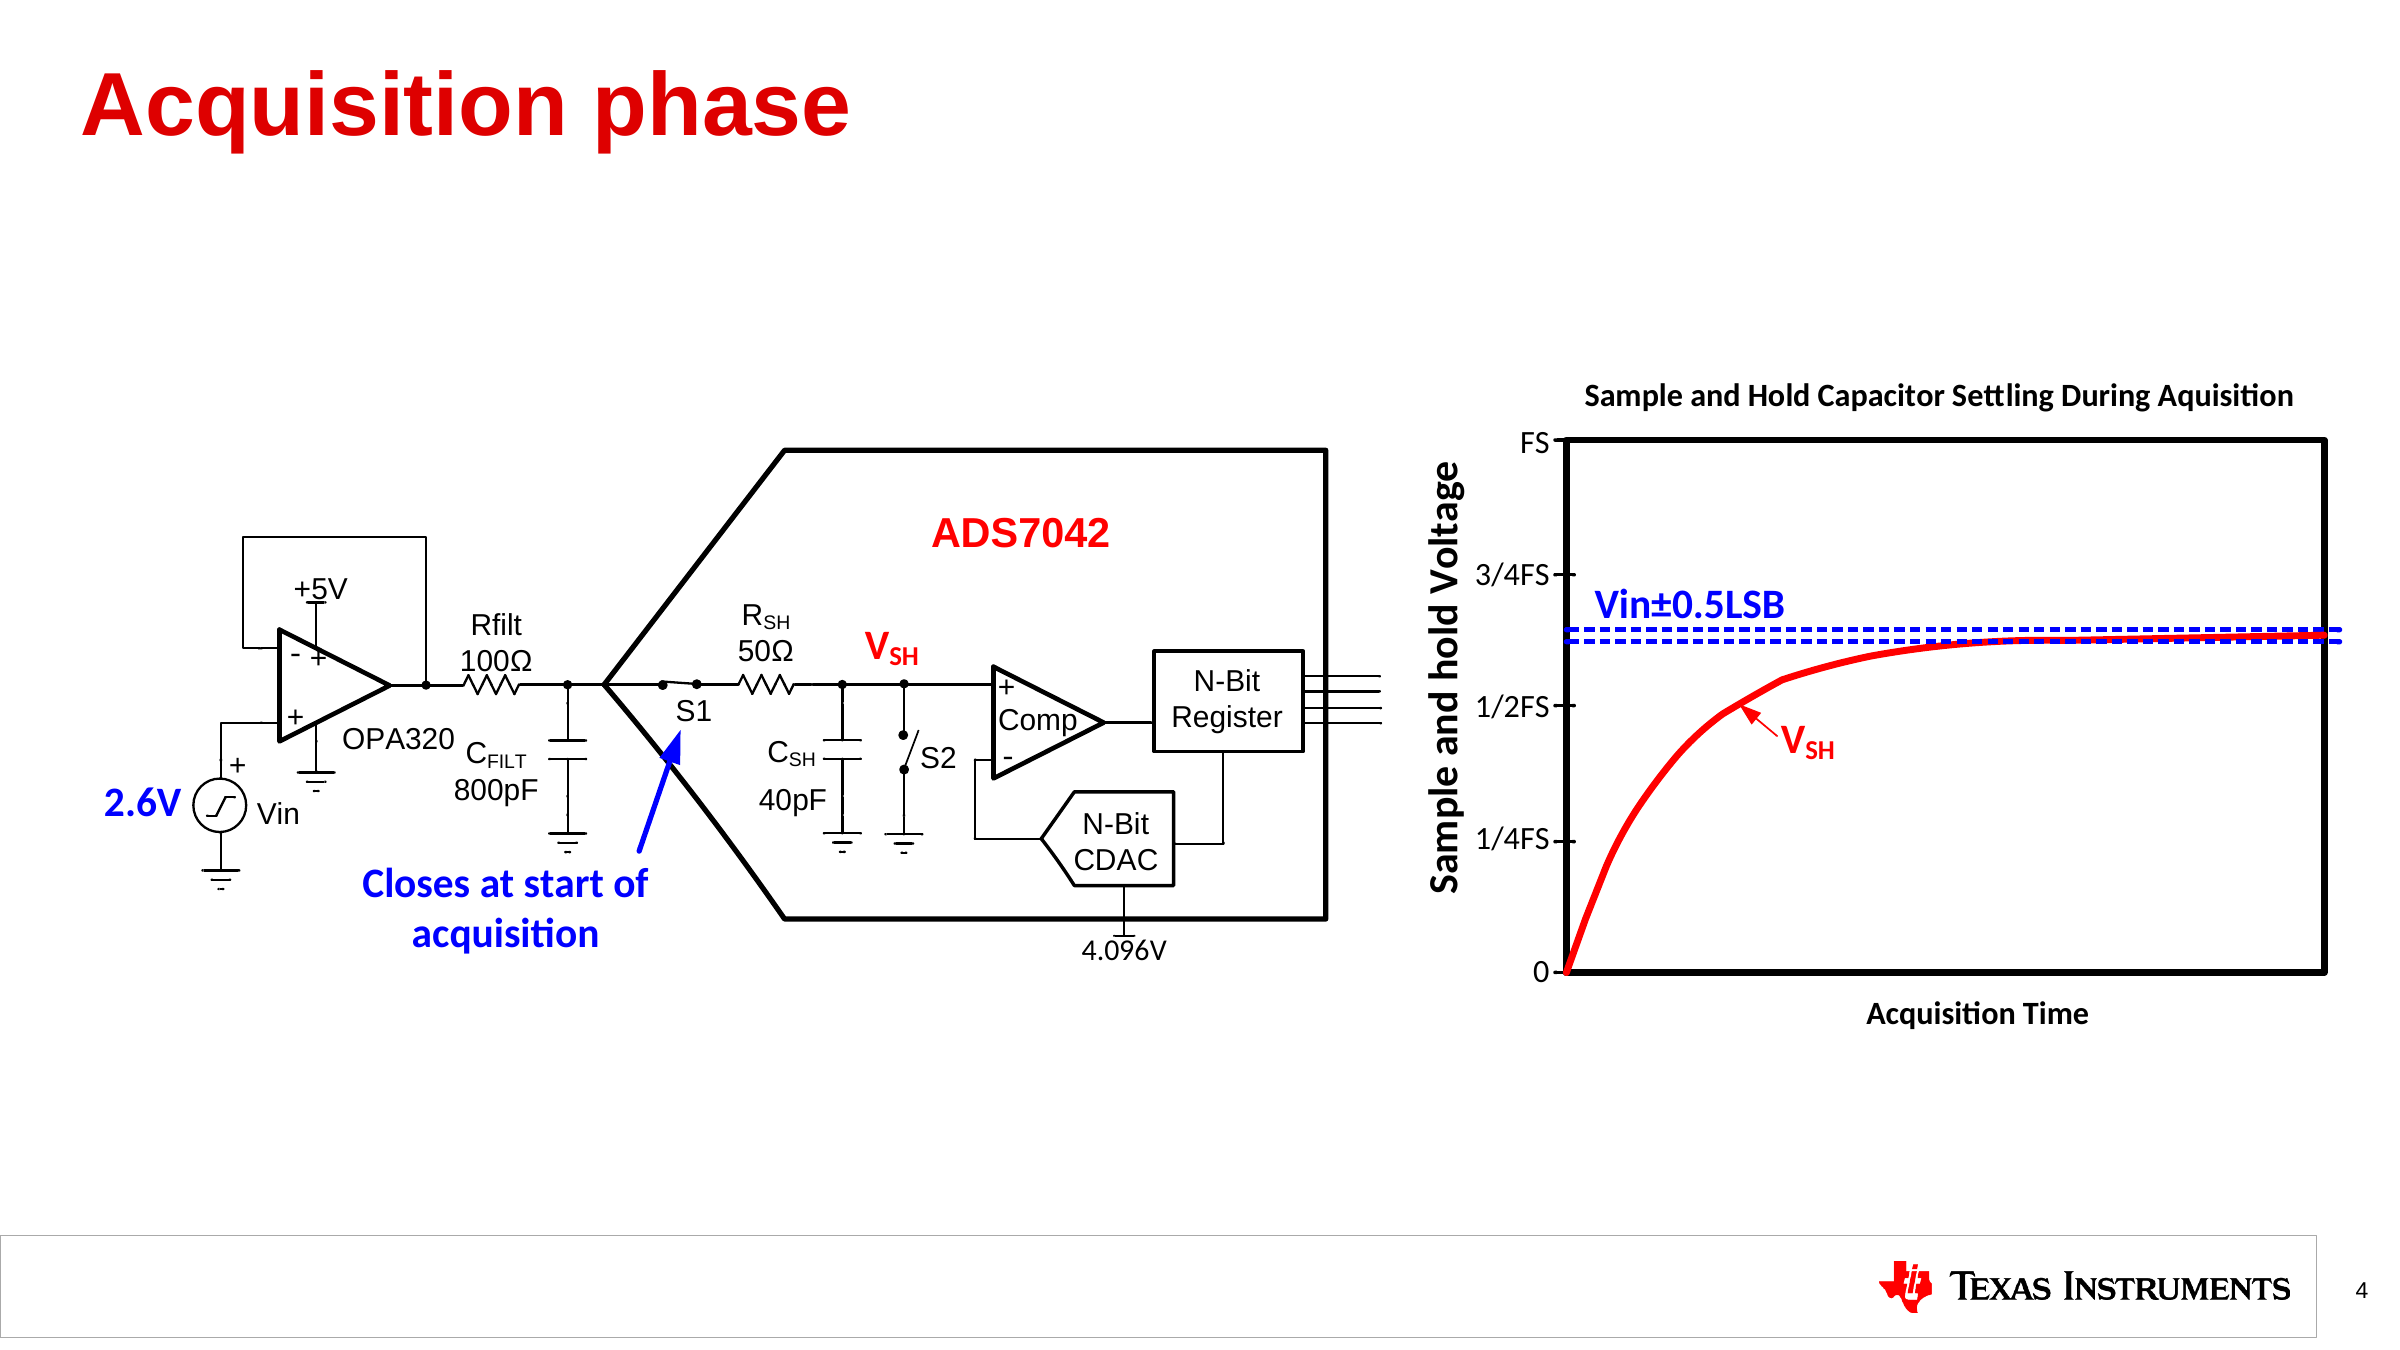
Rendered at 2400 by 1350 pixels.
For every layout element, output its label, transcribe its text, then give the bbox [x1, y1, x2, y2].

picture [1879, 1261, 2290, 1265]
picture [1879, 1307, 2290, 1313]
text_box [87, 366, 2345, 1045]
slide_number 4 [1828, 1265, 2389, 1307]
title Acquisition phase [60, 27, 2282, 189]
